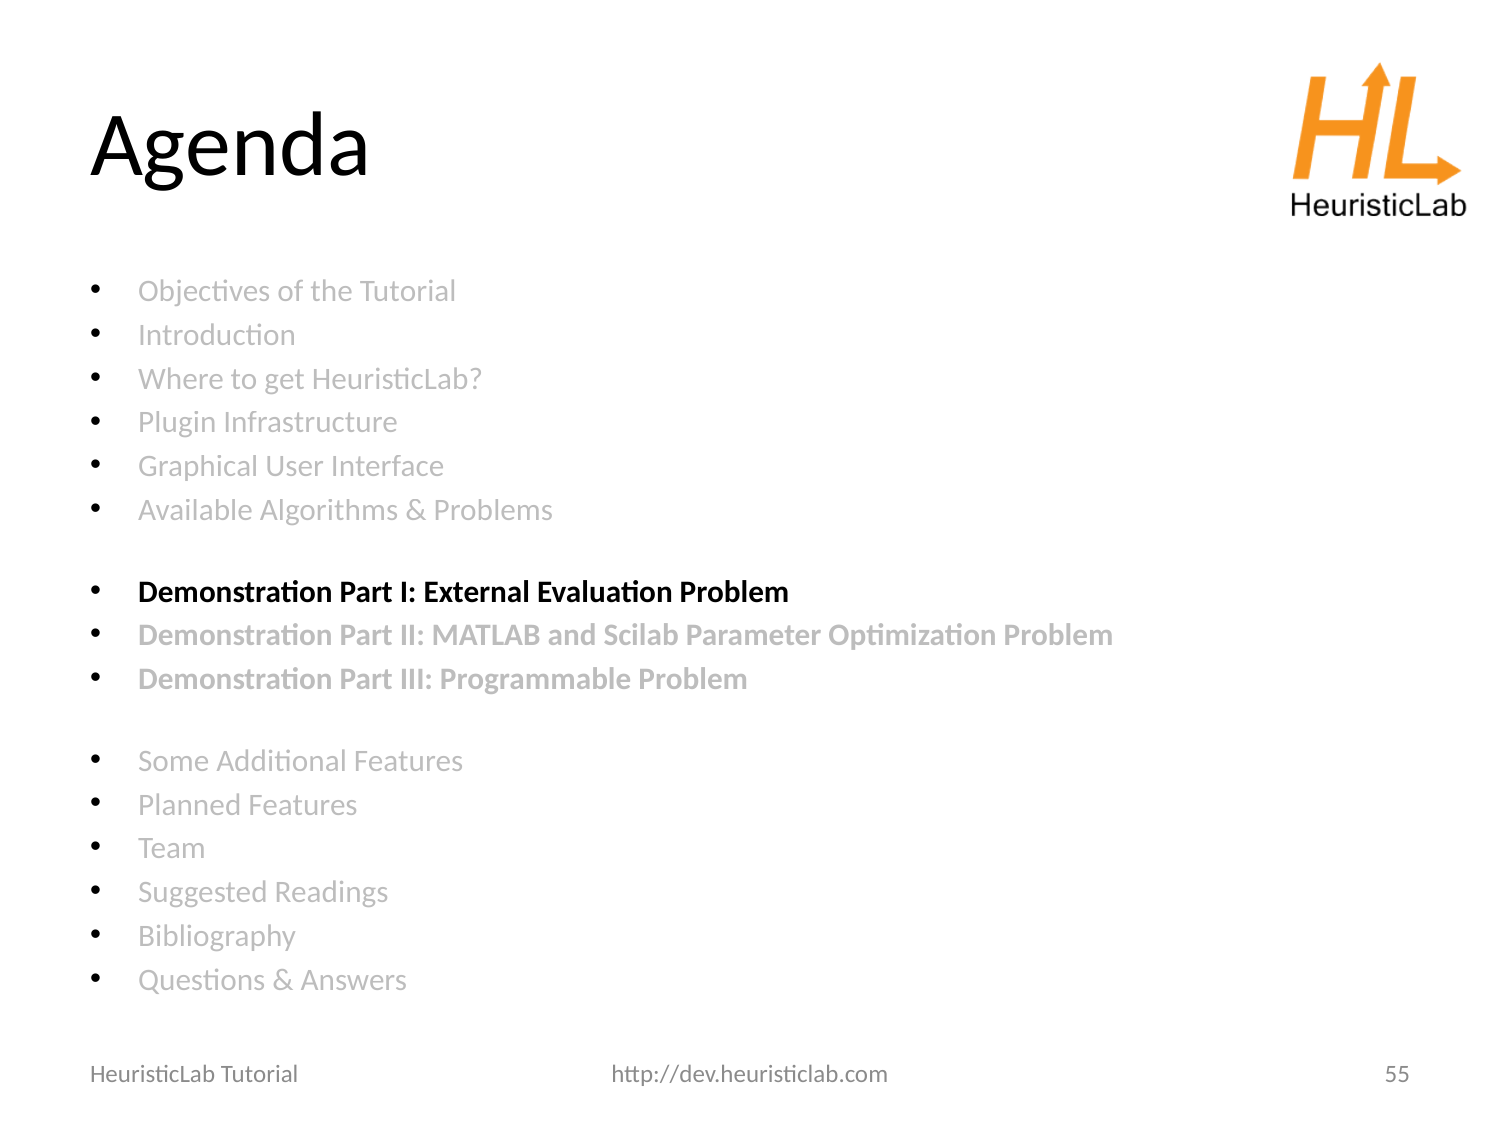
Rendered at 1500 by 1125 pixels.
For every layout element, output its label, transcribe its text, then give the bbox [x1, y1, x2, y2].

footer http://dev.heuristiclab.com [512, 1042, 988, 1103]
picture [1281, 27, 1474, 244]
slide_number HeuristicLab Tutorial [75, 1042, 425, 1103]
list Objectives of the Tutorial Introduction Where to get HeuristicLab? Plugin Infrastructure Graphical User Interface Available Algorithms & Problems Demonstration Part I: External Evaluation Problem Demonstration Part II: MATLAB and Scilab Parameter Optimization Problem Demonstration Part III: Programmable Problem Some Additional Features Planned Features Team Suggested Readings Bibliography Questions & Answers [75, 262, 1425, 1005]
slide_number 55 [1074, 1042, 1425, 1103]
title Agenda [75, 45, 1282, 233]
